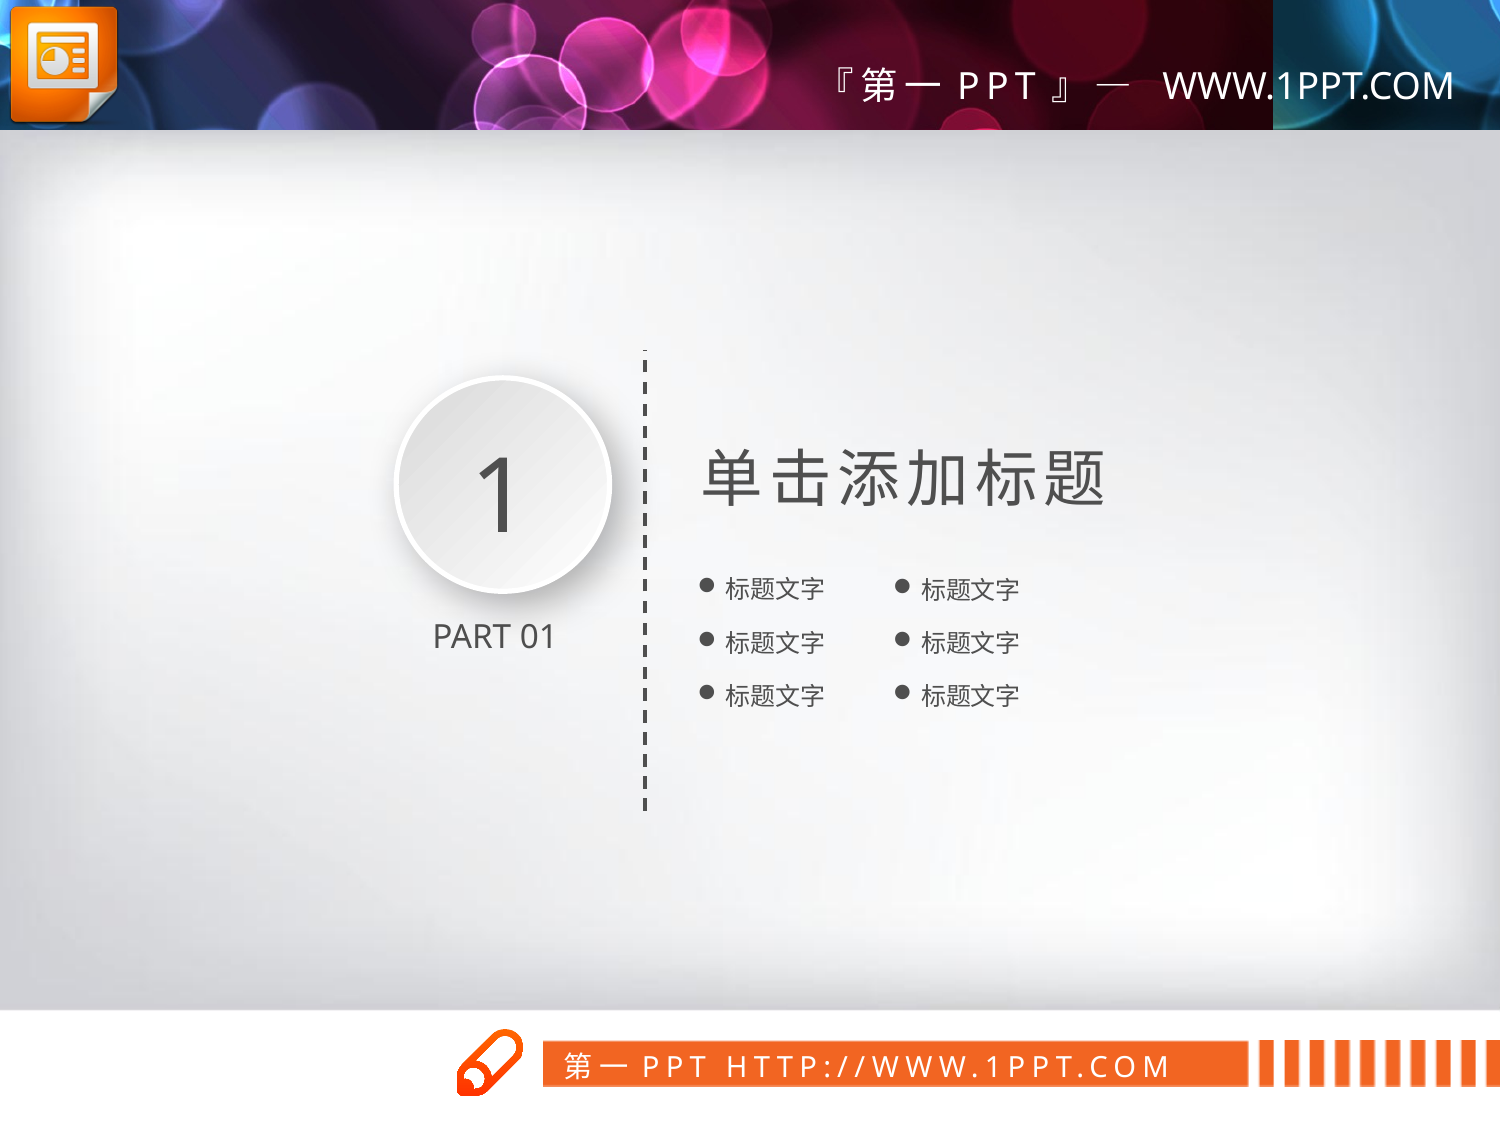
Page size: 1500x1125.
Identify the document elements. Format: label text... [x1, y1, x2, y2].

text_box [396, 377, 610, 592]
text_box 标题文字 [697, 627, 893, 658]
text_box 标题文字 [697, 680, 893, 711]
text_box 标题文字 [893, 680, 1223, 711]
text_box 标题文字 [893, 574, 1223, 605]
text_box 1 [455, 421, 539, 561]
picture [0, 0, 1500, 1012]
text_box 标题文字 [697, 573, 1028, 604]
picture [543, 1040, 1500, 1087]
text_box 标题文字 [893, 627, 1223, 658]
text_box PART 01 [432, 615, 581, 656]
text_box 单击添加标题 [685, 431, 1122, 522]
